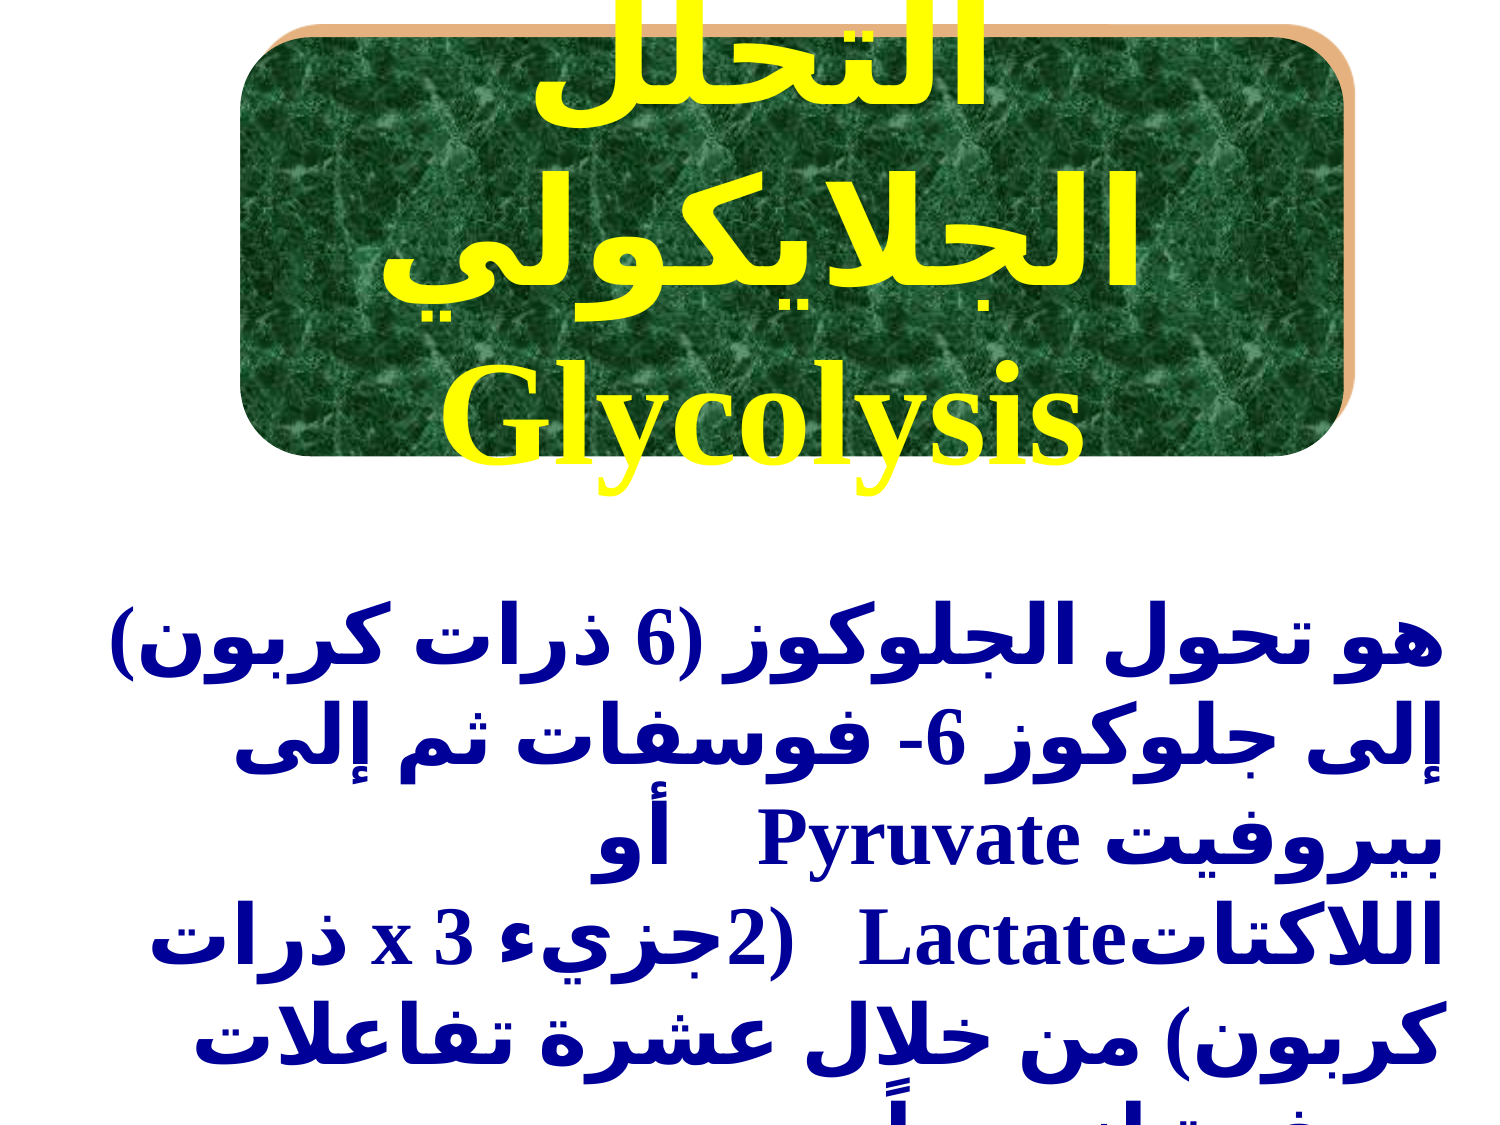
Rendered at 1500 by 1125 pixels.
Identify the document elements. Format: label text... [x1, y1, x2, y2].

text_box هو تحول الجلوكوز (6 ذرات كربون) إلى جلوكوز 6- فوسفات ثم إلى بيروفيت Pyruvate أو اللاكتاتLactate (2جزيء x 3 ذرات كربون) من خلال عشرة تفاعلات محفزة إنزيمياً [51, 574, 1463, 1125]
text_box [123, 37, 1400, 457]
